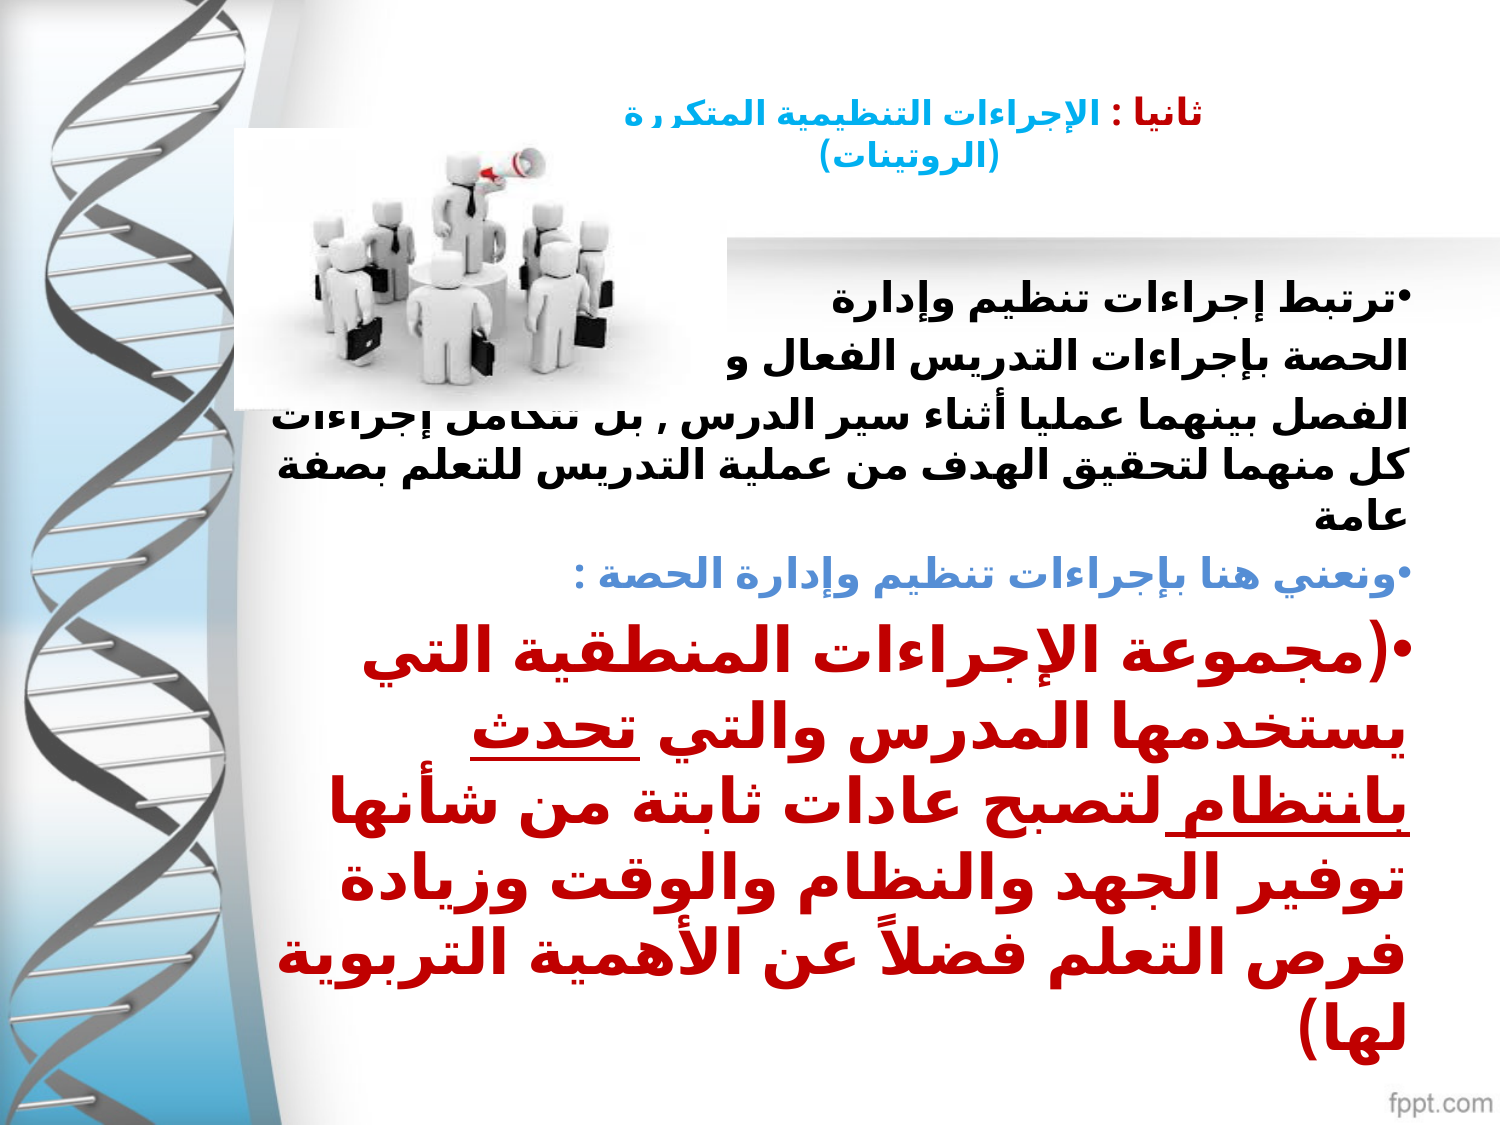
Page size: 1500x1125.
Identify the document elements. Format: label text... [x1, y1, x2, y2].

list ترتبط إجراءات تنظيم وإدارة الحصة بإجراءات التدريس الفعال ولا يمكن الفصل بينهما عمليا أثناء سير الدرس , بل تتكامل إجراءات كل منهما لتحقيق الهدف من عملية التدريس للتعلم بصفة عامة ونعني هنا بإجراءات تنظيم وإدارة الحصة : (مجموعة الإجراءات المنطقية التي يستخدمها المدرس والتي تحدث بانتظام لتصبح عادات ثابتة من شأنها توفير الجهد والنظام والوقت وزيادة فرص التعلم فضلاً عن الأهمية التربوية لها) [222, 262, 1425, 1079]
title ثانيا : الإجراءات التنظيمية المتكررة (الروتينات) [234, 35, 1500, 223]
picture [234, 128, 727, 411]
